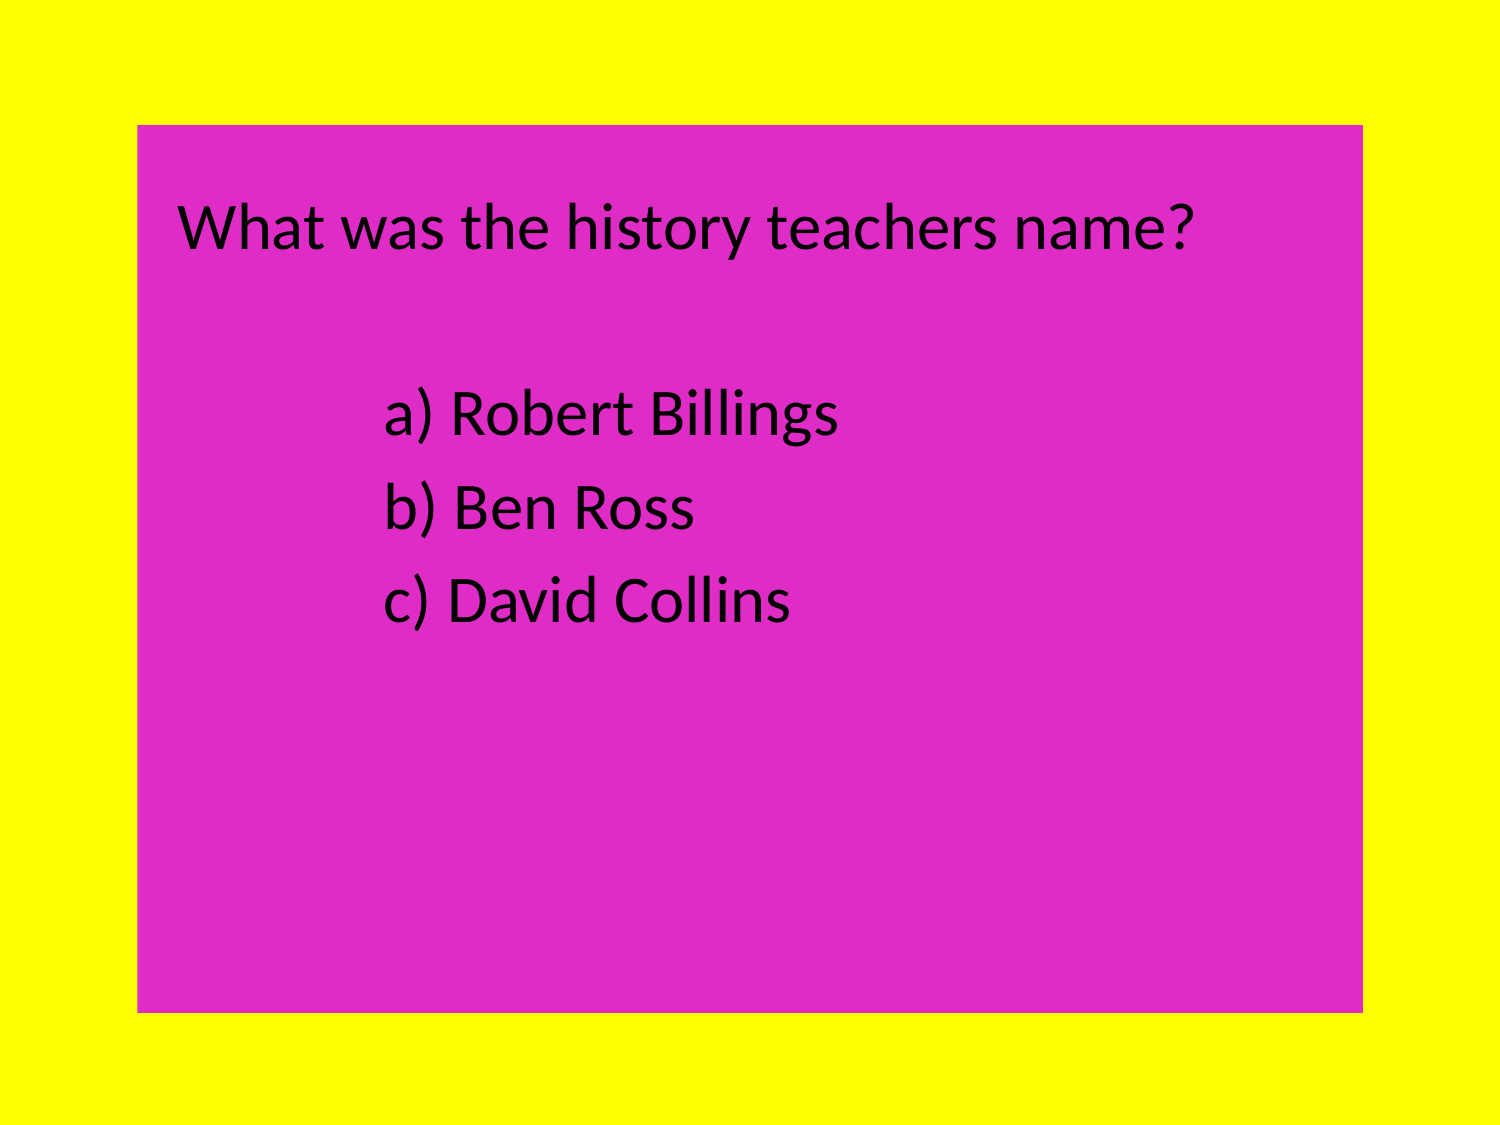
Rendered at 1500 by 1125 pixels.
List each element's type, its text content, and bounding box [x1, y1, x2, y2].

list What was the history teachers name? a) Robert Billings b) Ben Ross c) David Collins [162, 174, 1375, 1026]
text_box [135, 123, 1365, 1015]
